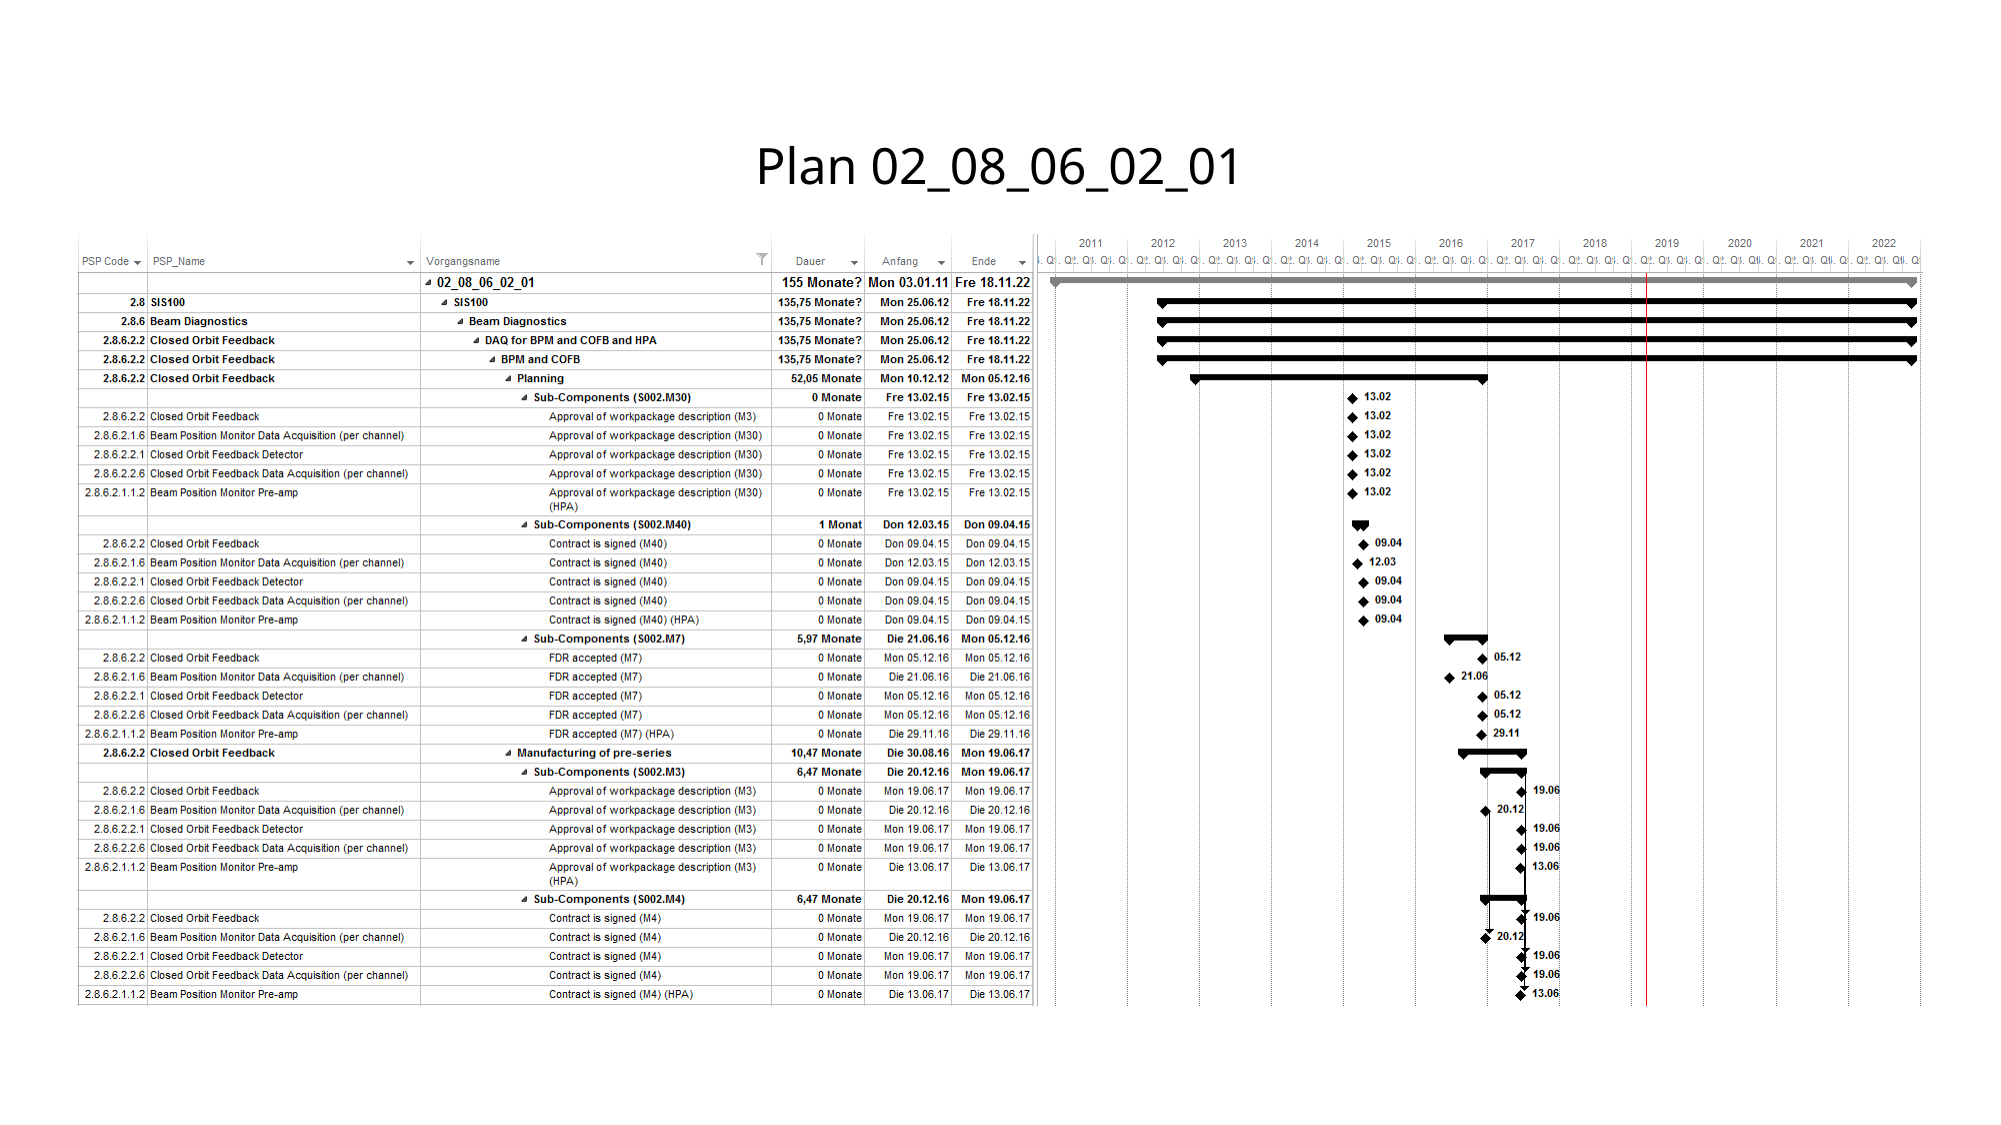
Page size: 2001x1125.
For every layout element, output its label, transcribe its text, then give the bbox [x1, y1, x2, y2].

title Plan 02_08_06_02_01 [137, 59, 1863, 233]
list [77, 233, 1923, 1006]
